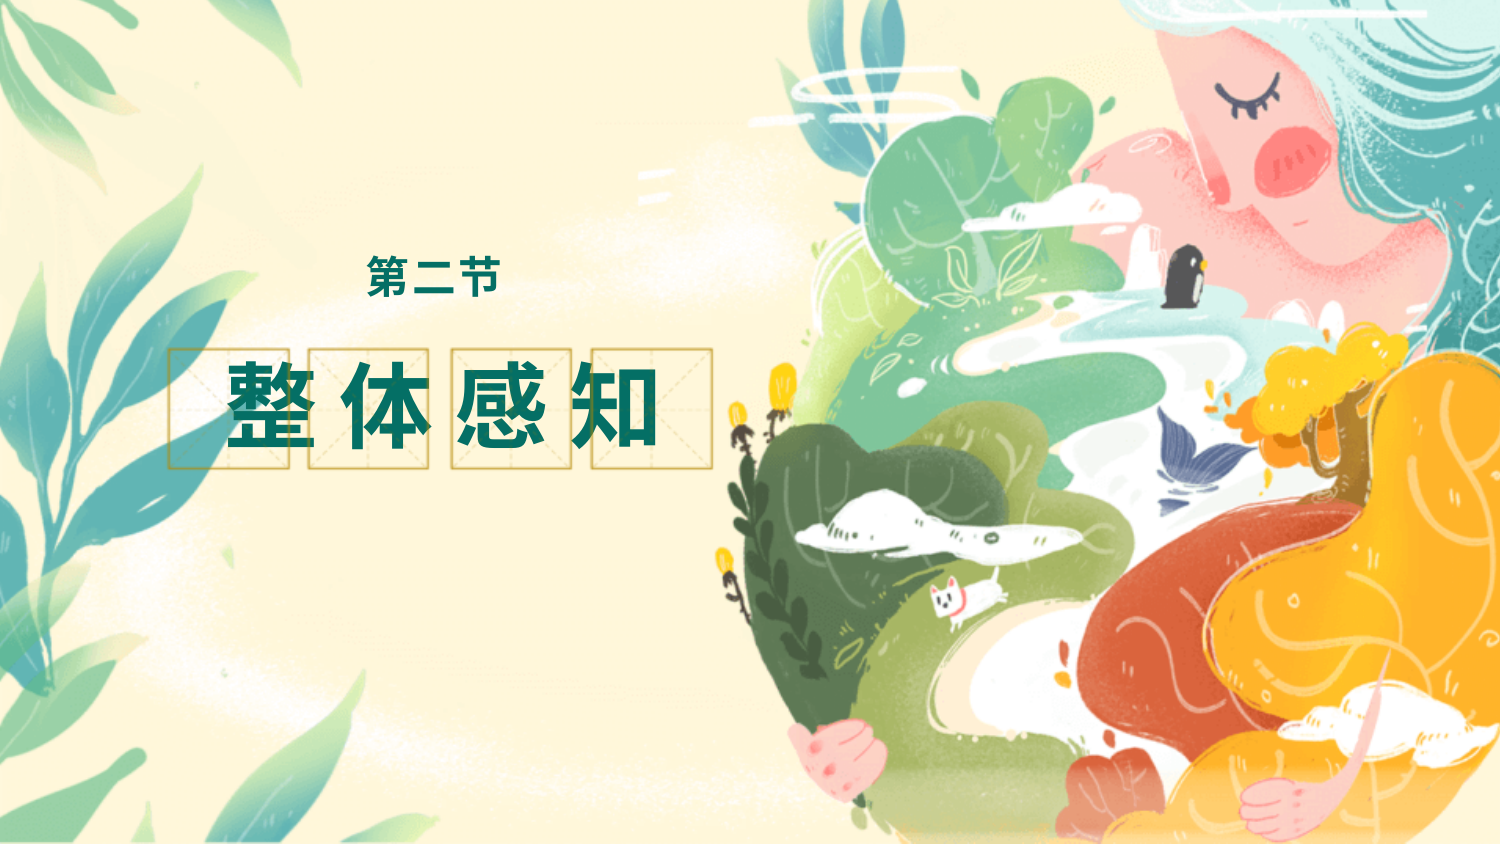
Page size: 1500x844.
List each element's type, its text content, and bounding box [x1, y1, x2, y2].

picture [0, 0, 1500, 844]
text_box 第二节 [353, 244, 515, 309]
text_box 整 体 感 知 [213, 342, 675, 466]
